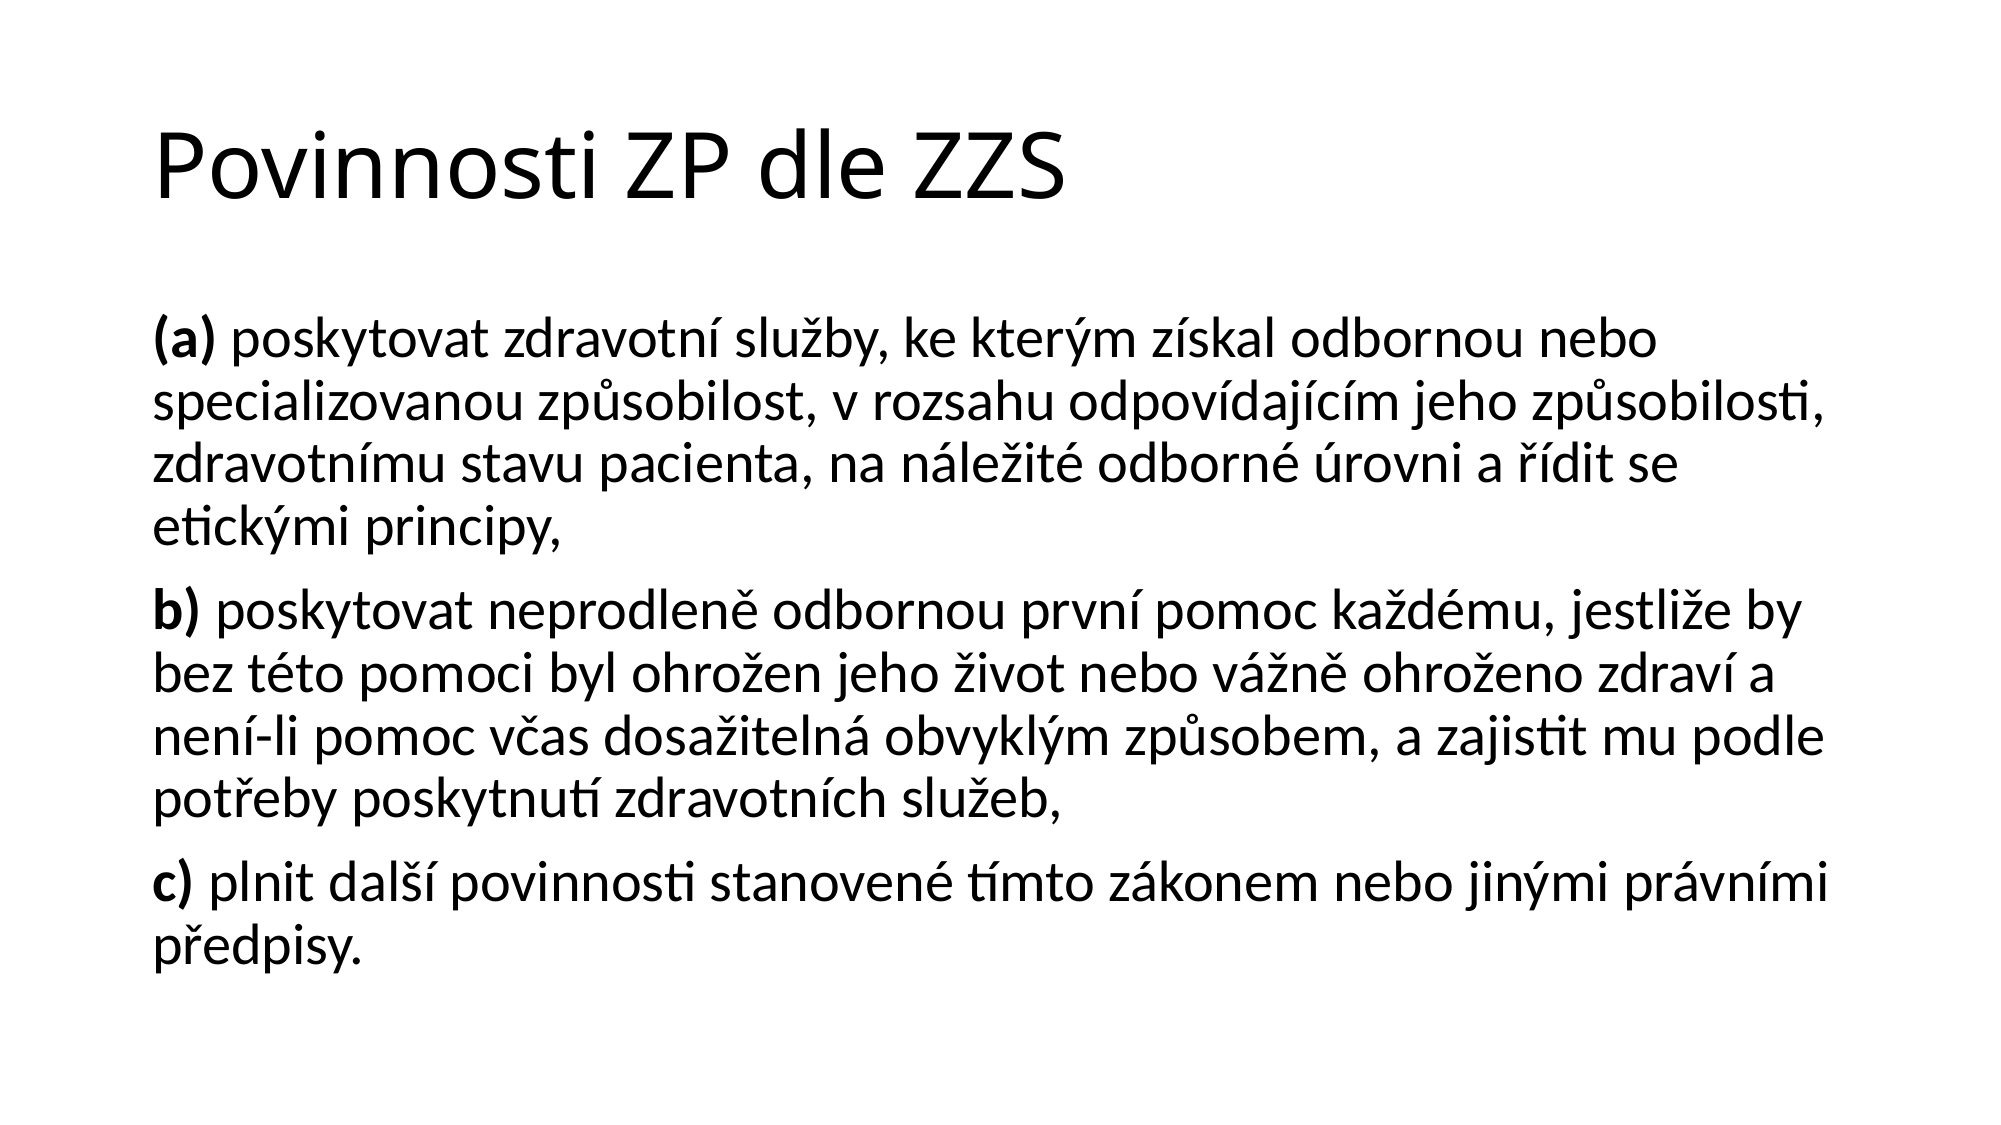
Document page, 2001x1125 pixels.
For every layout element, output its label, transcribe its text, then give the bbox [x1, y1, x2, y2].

title Povinnosti ZP dle ZZS [137, 59, 1863, 278]
list (a) poskytovat zdravotní služby, ke kterým získal odbornou nebo specializovanou způsobilost, v rozsahu odpovídajícím jeho způsobilosti, zdravotnímu stavu pacienta, na náležité odborné úrovni a řídit se etickými principy, b) poskytovat neprodleně odbornou první pomoc každému, jestliže by bez této pomoci byl ohrožen jeho život nebo vážně ohroženo zdraví a není-li pomoc včas dosažitelná obvyklým způsobem, a zajistit mu podle potřeby poskytnutí zdravotních služeb, c) plnit další povinnosti stanovené tímto zákonem nebo jinými právními předpisy. [137, 299, 1863, 1014]
